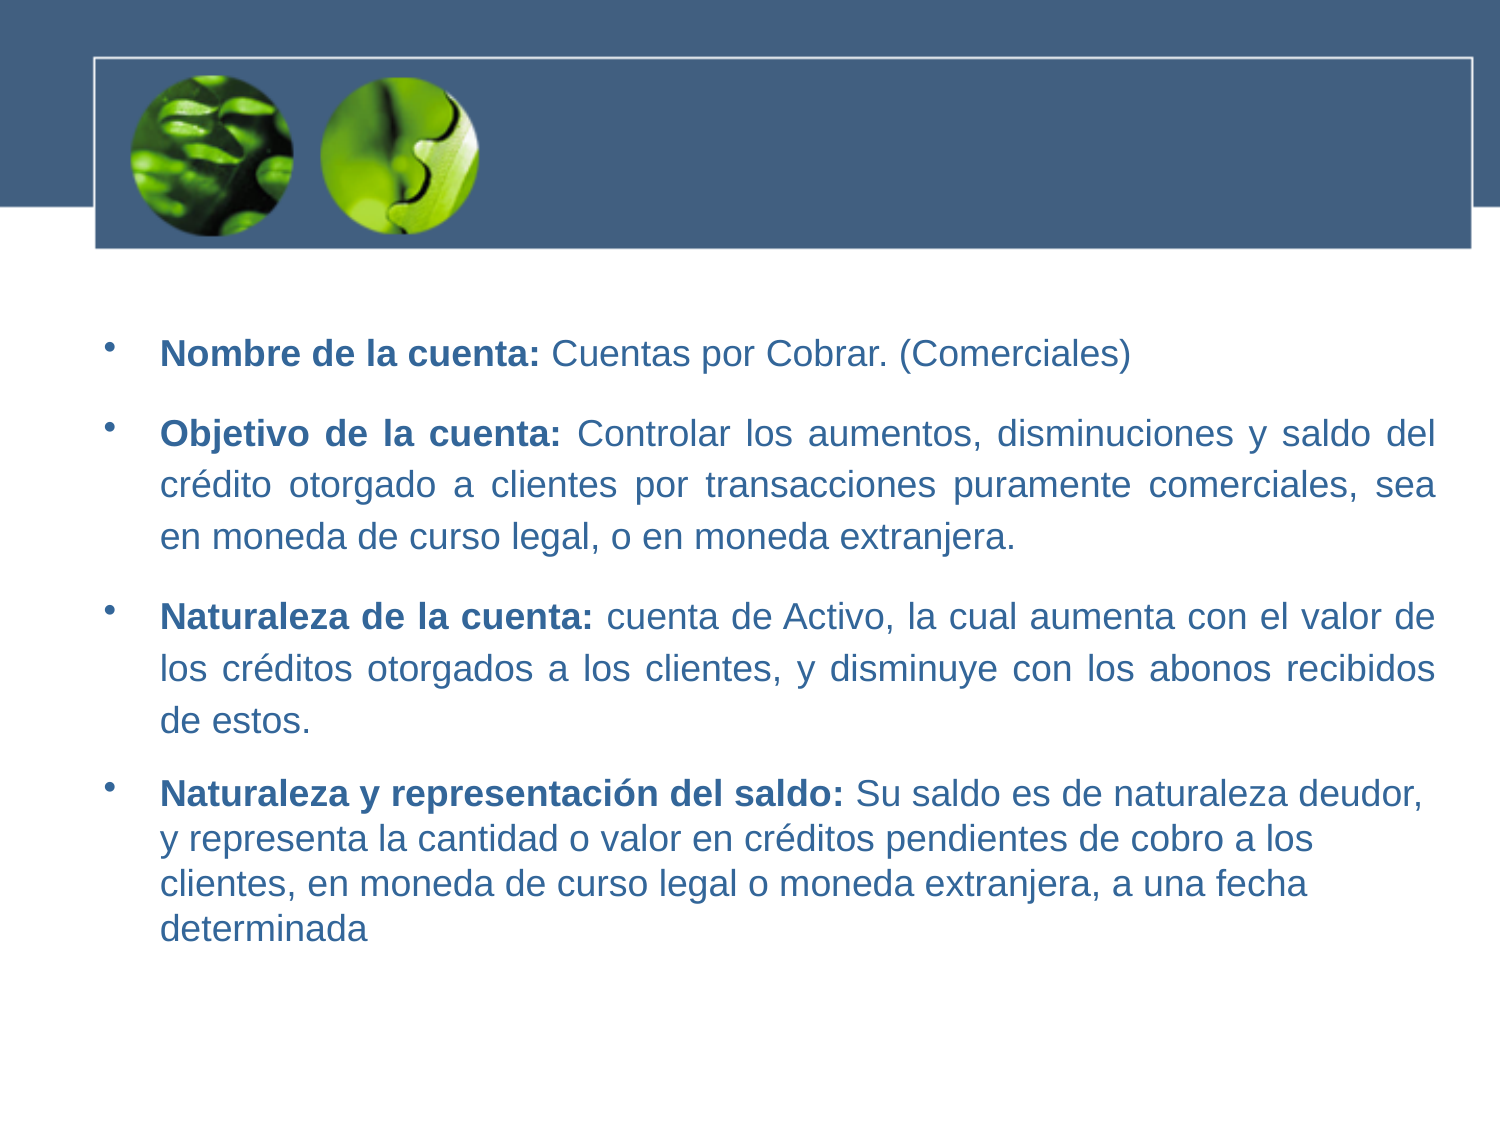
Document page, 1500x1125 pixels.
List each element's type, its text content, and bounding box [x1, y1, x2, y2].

list Nombre de la cuenta: Cuentas por Cobrar. (Comerciales) Objetivo de la cuenta: Controlar los aumentos, disminuciones y saldo del crédito otorgado a clientes por transacciones puramente comerciales, sea en moneda de curso legal, o en moneda extranjera. Naturaleza de la cuenta: cuenta de Activo, la cual aumenta con el valor de los créditos otorgados a los clientes, y disminuye con los abonos recibidos de estos. Naturaleza y representación del saldo: Su saldo es de naturaleza deudor, y representa la cantidad o valor en créditos pendientes de cobro a los clientes, en moneda de curso legal o moneda extranjera, a una fecha determinada [88, 314, 1451, 1015]
picture [0, 0, 1500, 1125]
